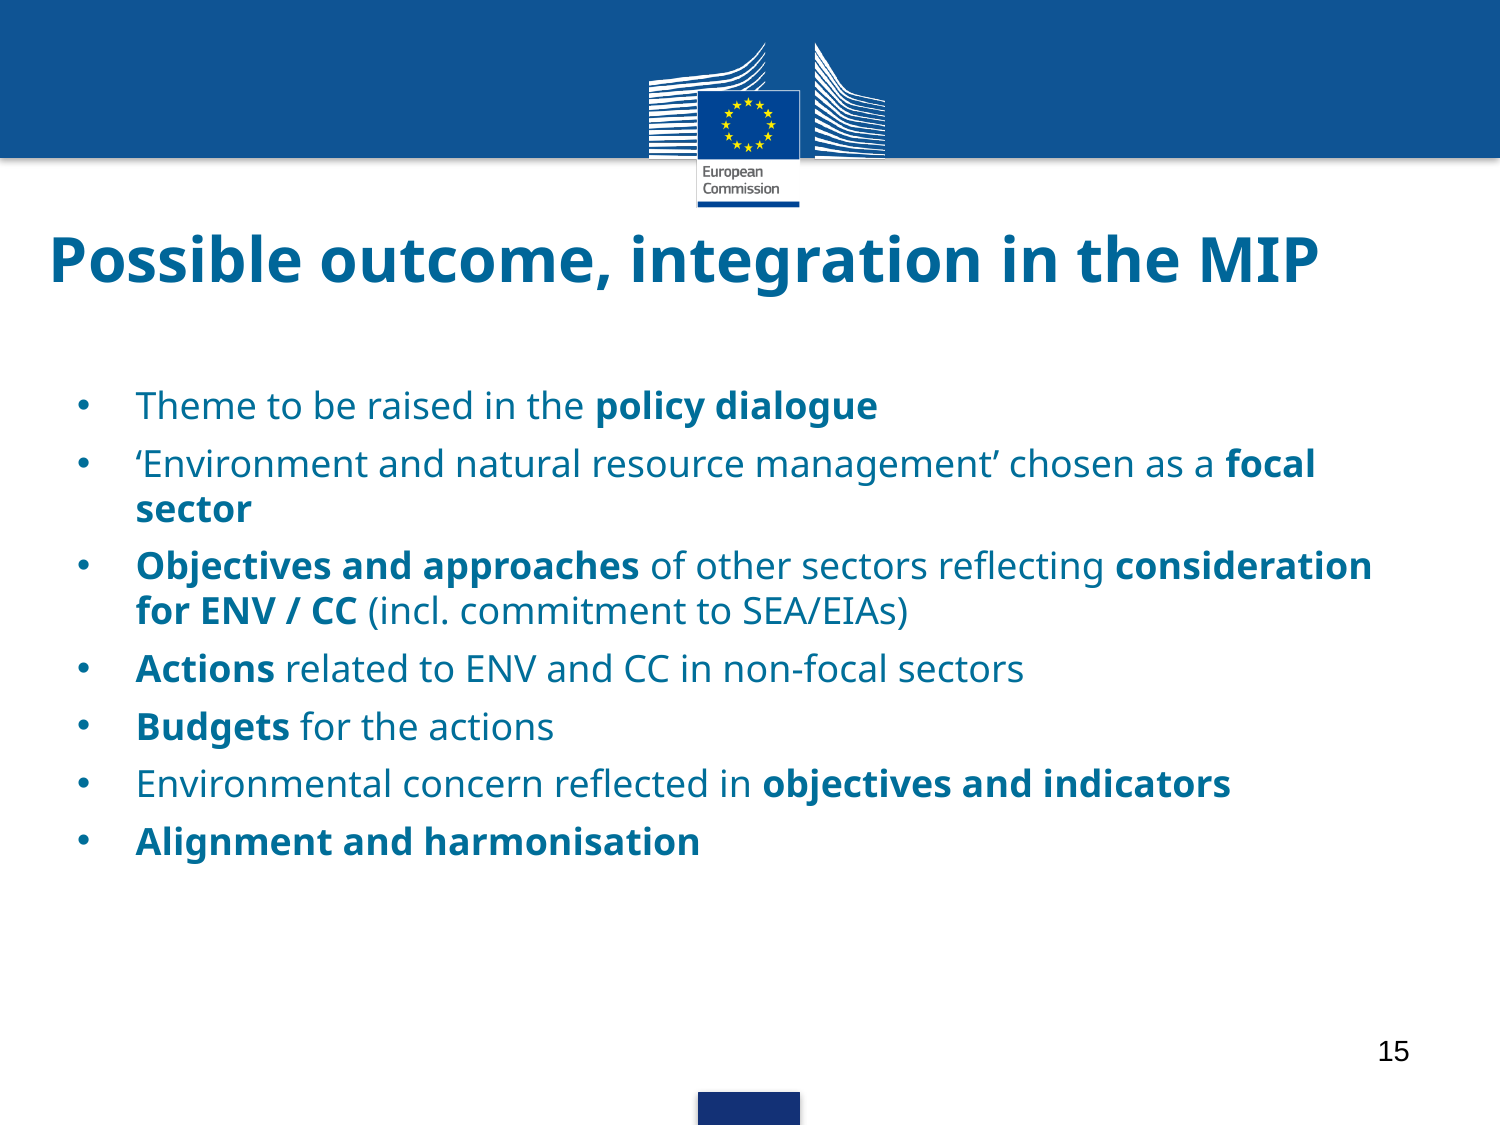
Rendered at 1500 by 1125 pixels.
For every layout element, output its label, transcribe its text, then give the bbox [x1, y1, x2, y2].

title Possible outcome, integration in the MIP [0, 156, 1500, 360]
slide_number 15 [1074, 1024, 1426, 1103]
text_box Theme to be raised in the policy dialogue ‘Environment and natural resource management’ chosen as a focal sector Objectives and approaches of other sectors reflecting consideration for ENV / CC (incl. commitment to SEA/EIAs) Actions related to ENV and CC in non-focal sectors Budgets for the actions Environmental concern reflected in objectives and indicators Alignment and harmonisation [62, 374, 1400, 928]
picture [649, 42, 885, 156]
